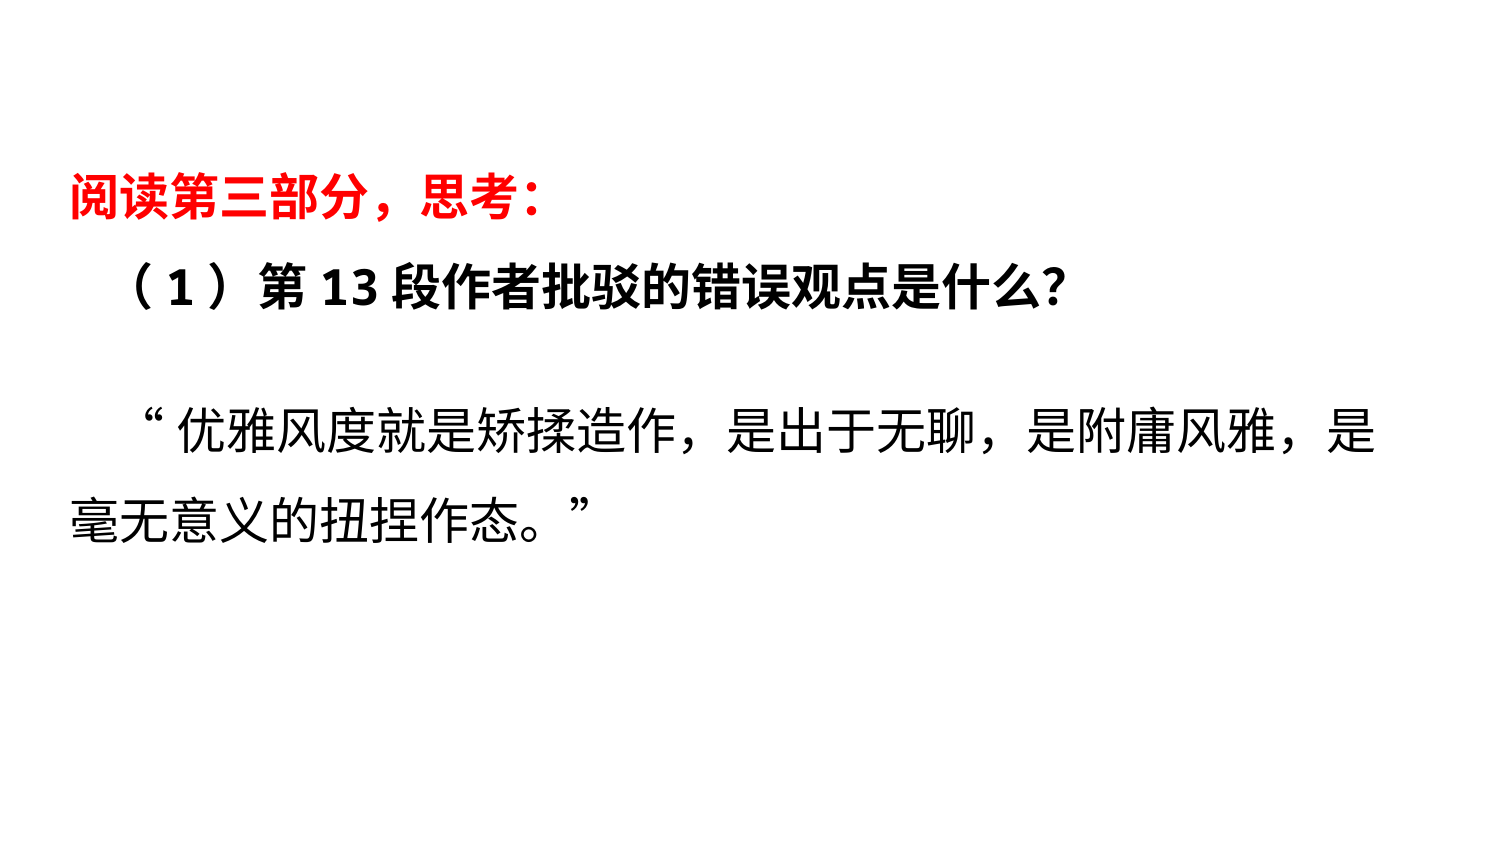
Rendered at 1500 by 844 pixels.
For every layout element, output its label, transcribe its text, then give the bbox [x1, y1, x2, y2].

text_box “优雅风度就是矫揉造作，是出于无聊，是附庸风雅，是毫无意义的扭捏作态。” [54, 362, 1425, 557]
text_box 阅读第三部分，思考： （1）第13段作者批驳的错误观点是什么？ [54, 128, 1425, 323]
